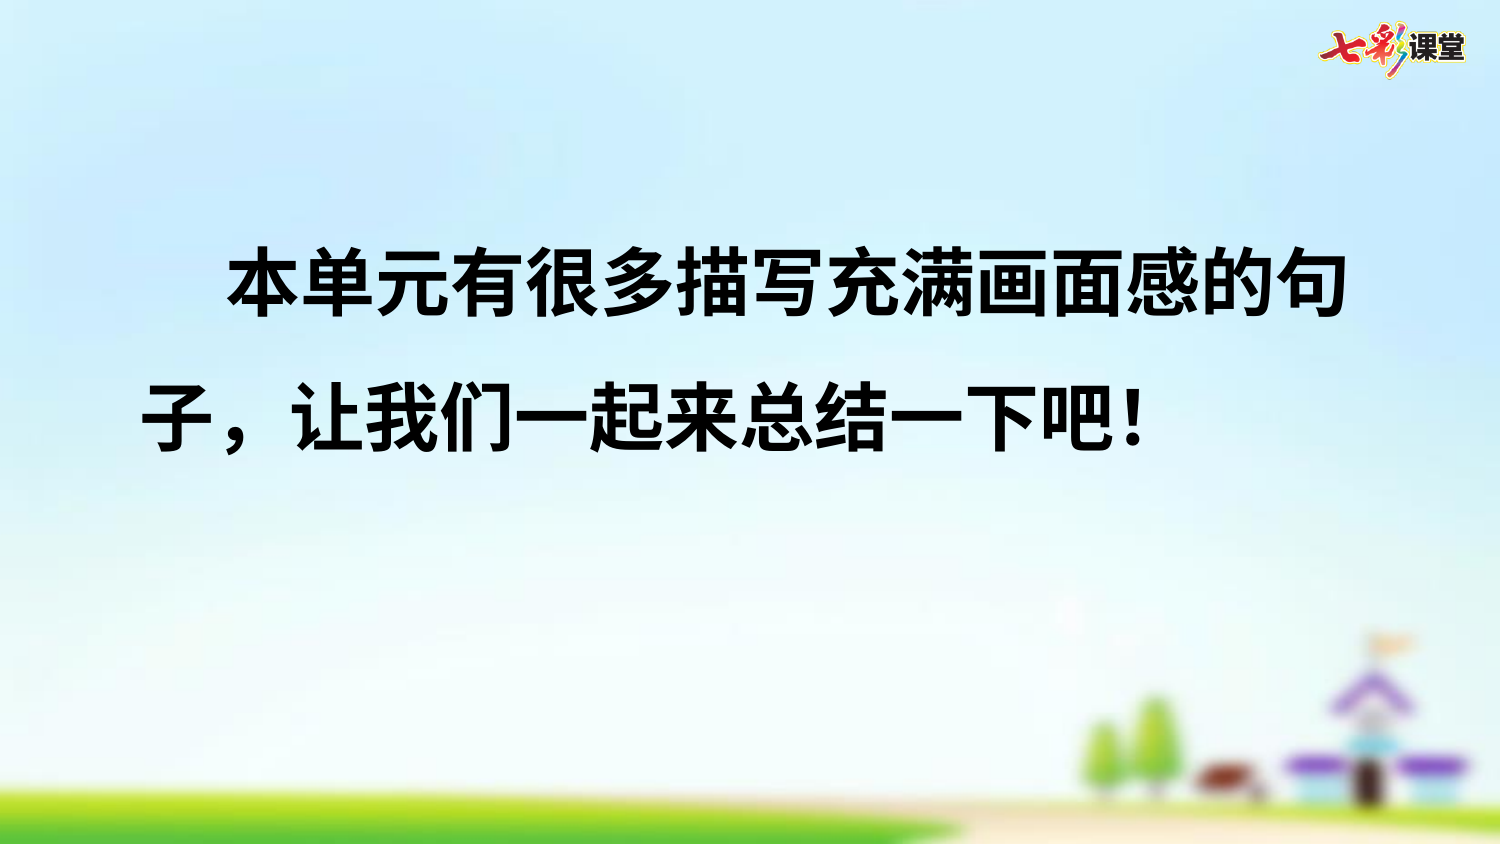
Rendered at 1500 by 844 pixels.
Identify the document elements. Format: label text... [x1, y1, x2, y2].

text_box 本单元有很多描写充满画面感的句子，让我们一起来总结一下吧！ [124, 182, 1376, 468]
picture [0, 0, 1500, 844]
